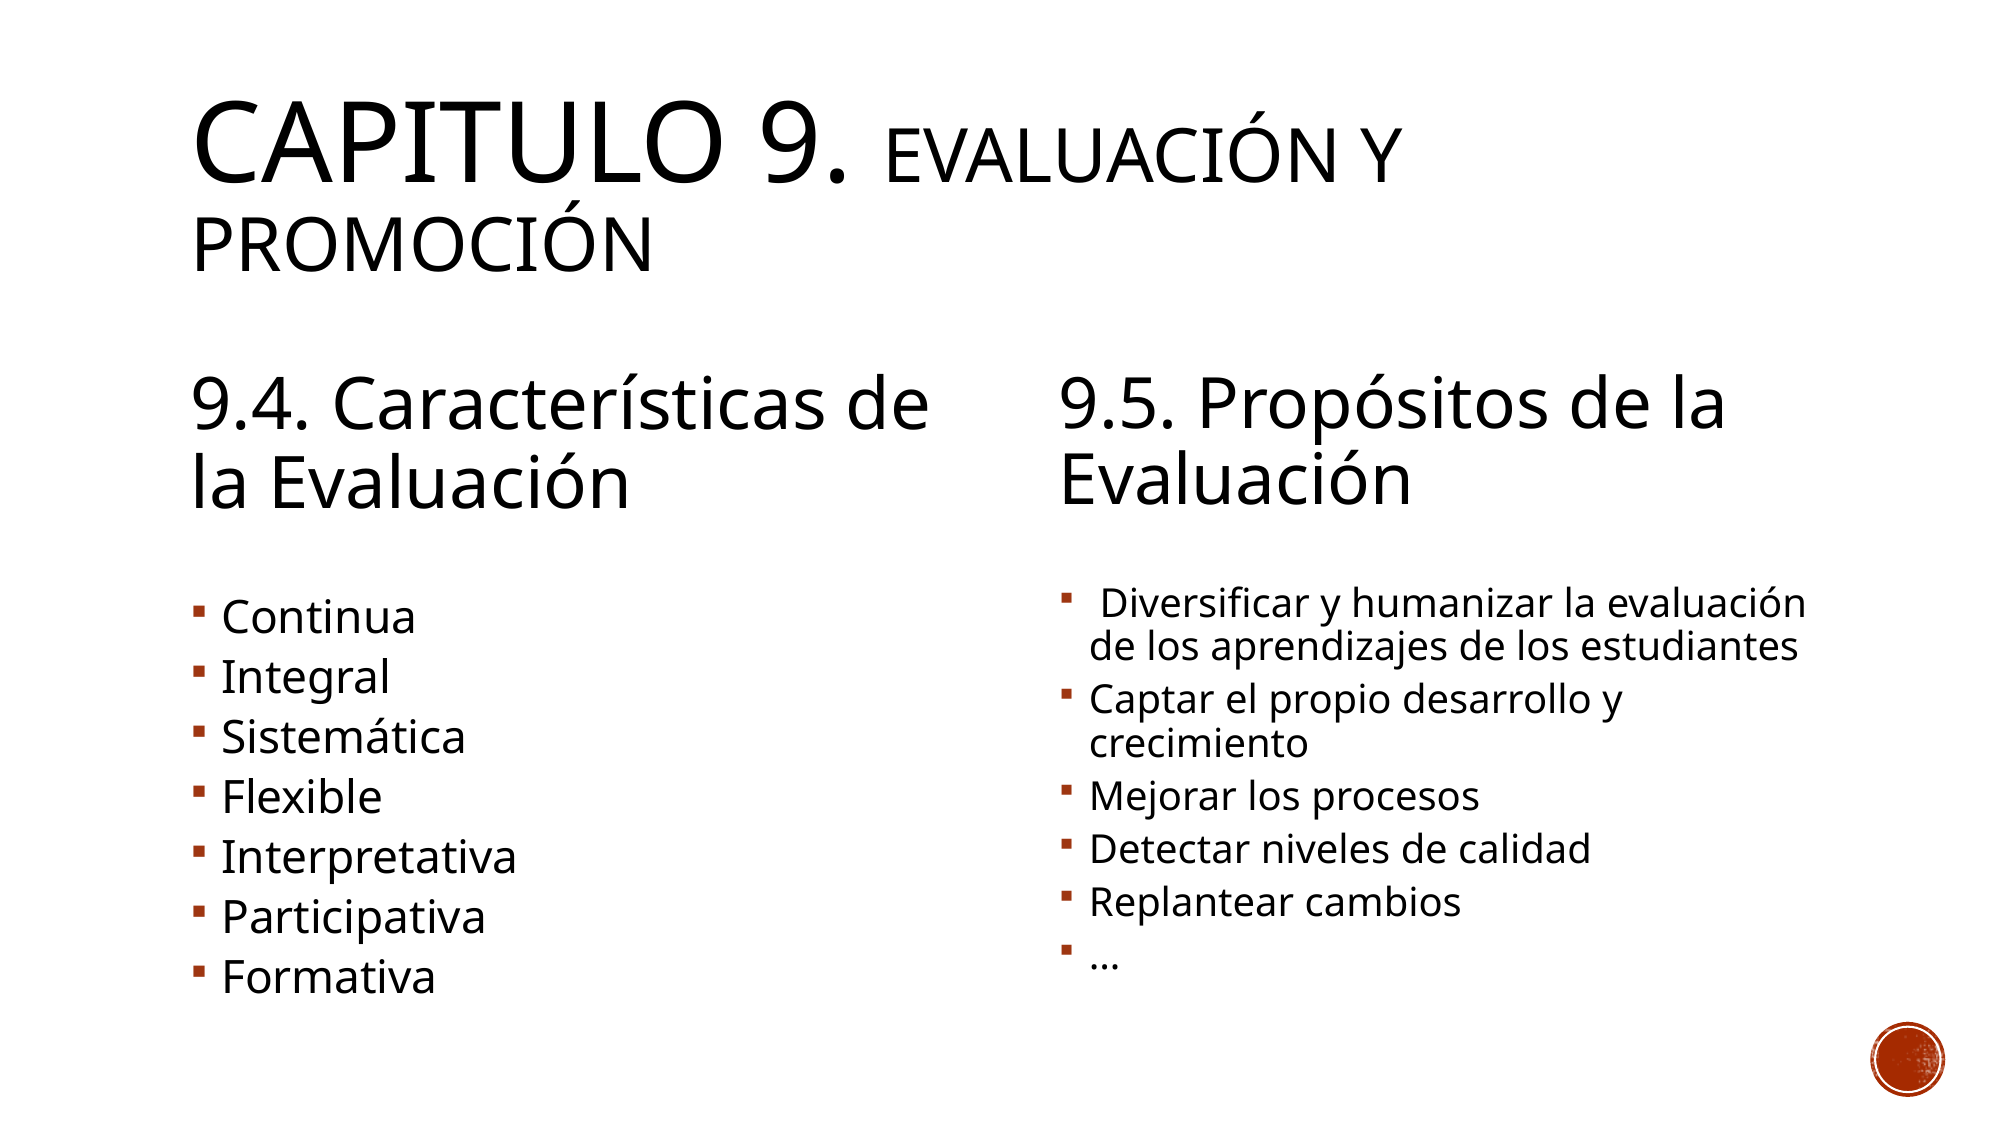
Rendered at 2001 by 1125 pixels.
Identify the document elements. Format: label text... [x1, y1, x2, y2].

title CAPITULO 9. EVALUACIÓN Y PROMOCIÓN [175, 54, 1826, 319]
list 9.4. Características de la Evaluación Continua Integral Sistemática Flexible Interpretativa Participativa Formativa [175, 360, 956, 1013]
list 9.5. Propósitos de la Evaluación Diversificar y humanizar la evaluación de los aprendizajes de los estudiantes Captar el propio desarrollo y crecimiento Mejorar los procesos Detectar niveles de calidad Replantear cambios … [1043, 360, 1824, 1013]
